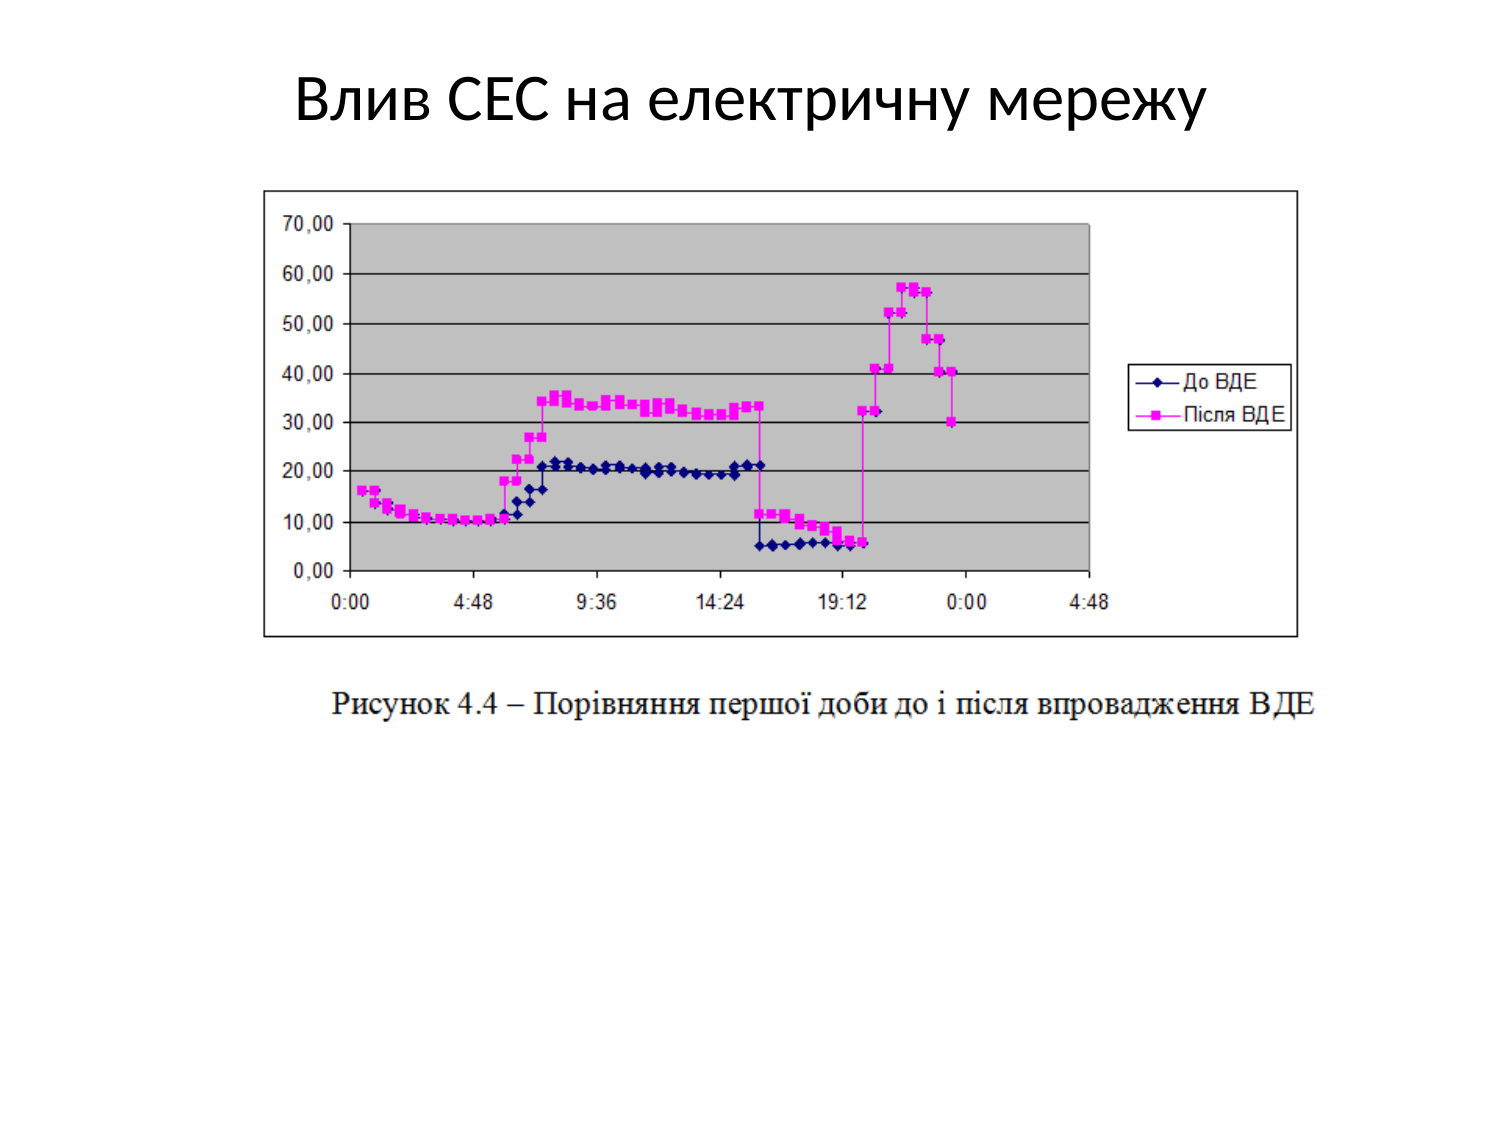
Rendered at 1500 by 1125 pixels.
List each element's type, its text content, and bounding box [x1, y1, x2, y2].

picture [229, 160, 1330, 741]
title Влив СЕС на електричну мережу [76, 0, 1428, 188]
